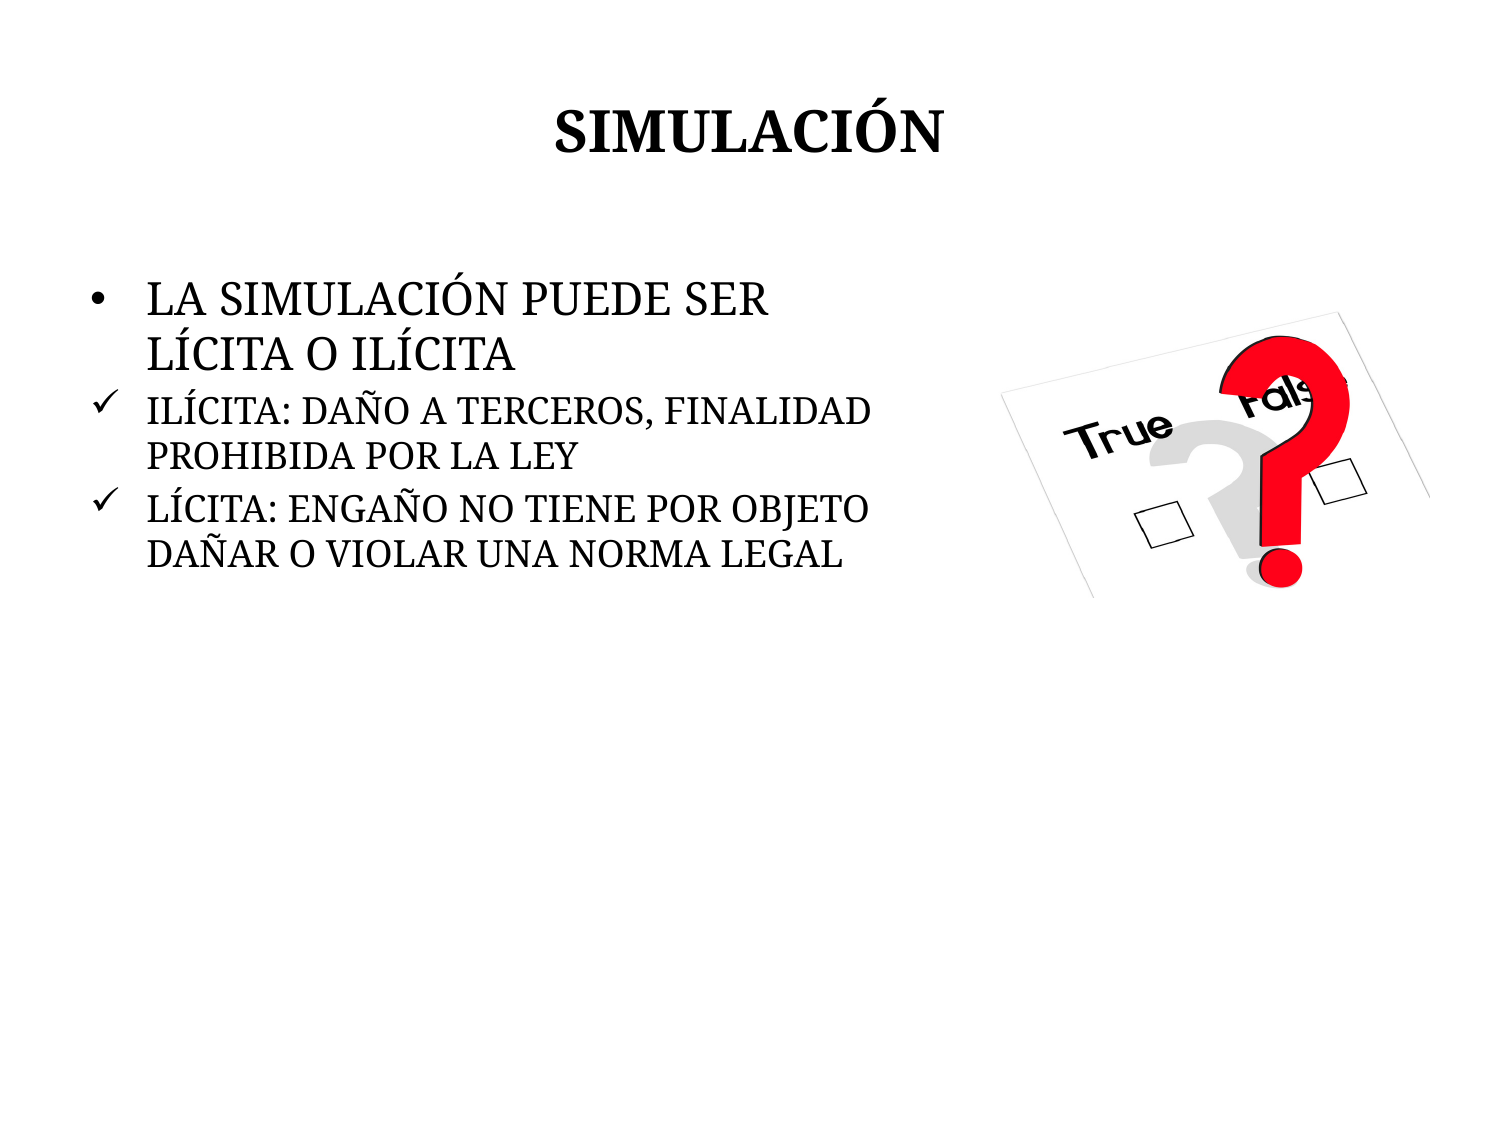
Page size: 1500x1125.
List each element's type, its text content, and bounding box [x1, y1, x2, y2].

title SIMULACIÓN [75, 45, 1425, 213]
list LA SIMULACIÓN PUEDE SER LÍCITA O ILÍCITA ILÍCITA: DAÑO A TERCEROS, FINALIDAD PROHIBIDA POR LA LEY LÍCITA: ENGAÑO NO TIENE POR OBJETO DAÑAR O VIOLAR UNA NORMA LEGAL [75, 262, 928, 1005]
picture [997, 310, 1430, 599]
